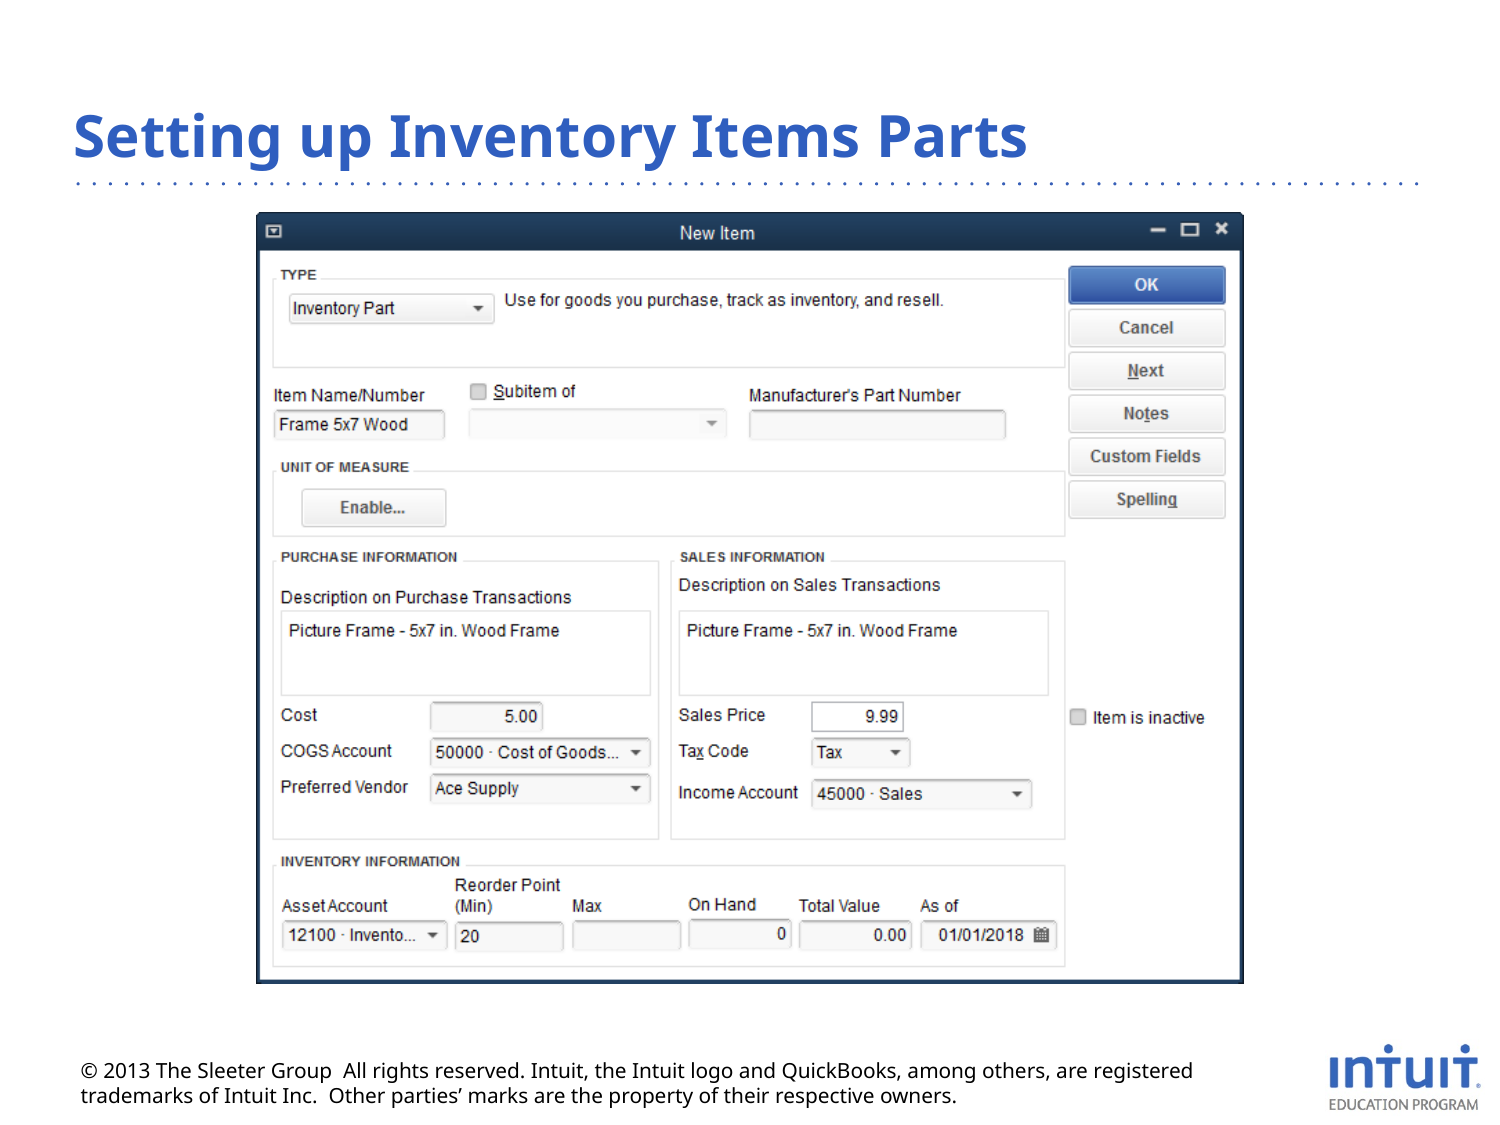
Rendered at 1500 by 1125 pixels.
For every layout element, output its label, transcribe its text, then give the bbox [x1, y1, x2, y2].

picture [1325, 1039, 1485, 1116]
title Setting up Inventory Items Parts [73, 62, 1424, 169]
picture [255, 212, 1244, 984]
